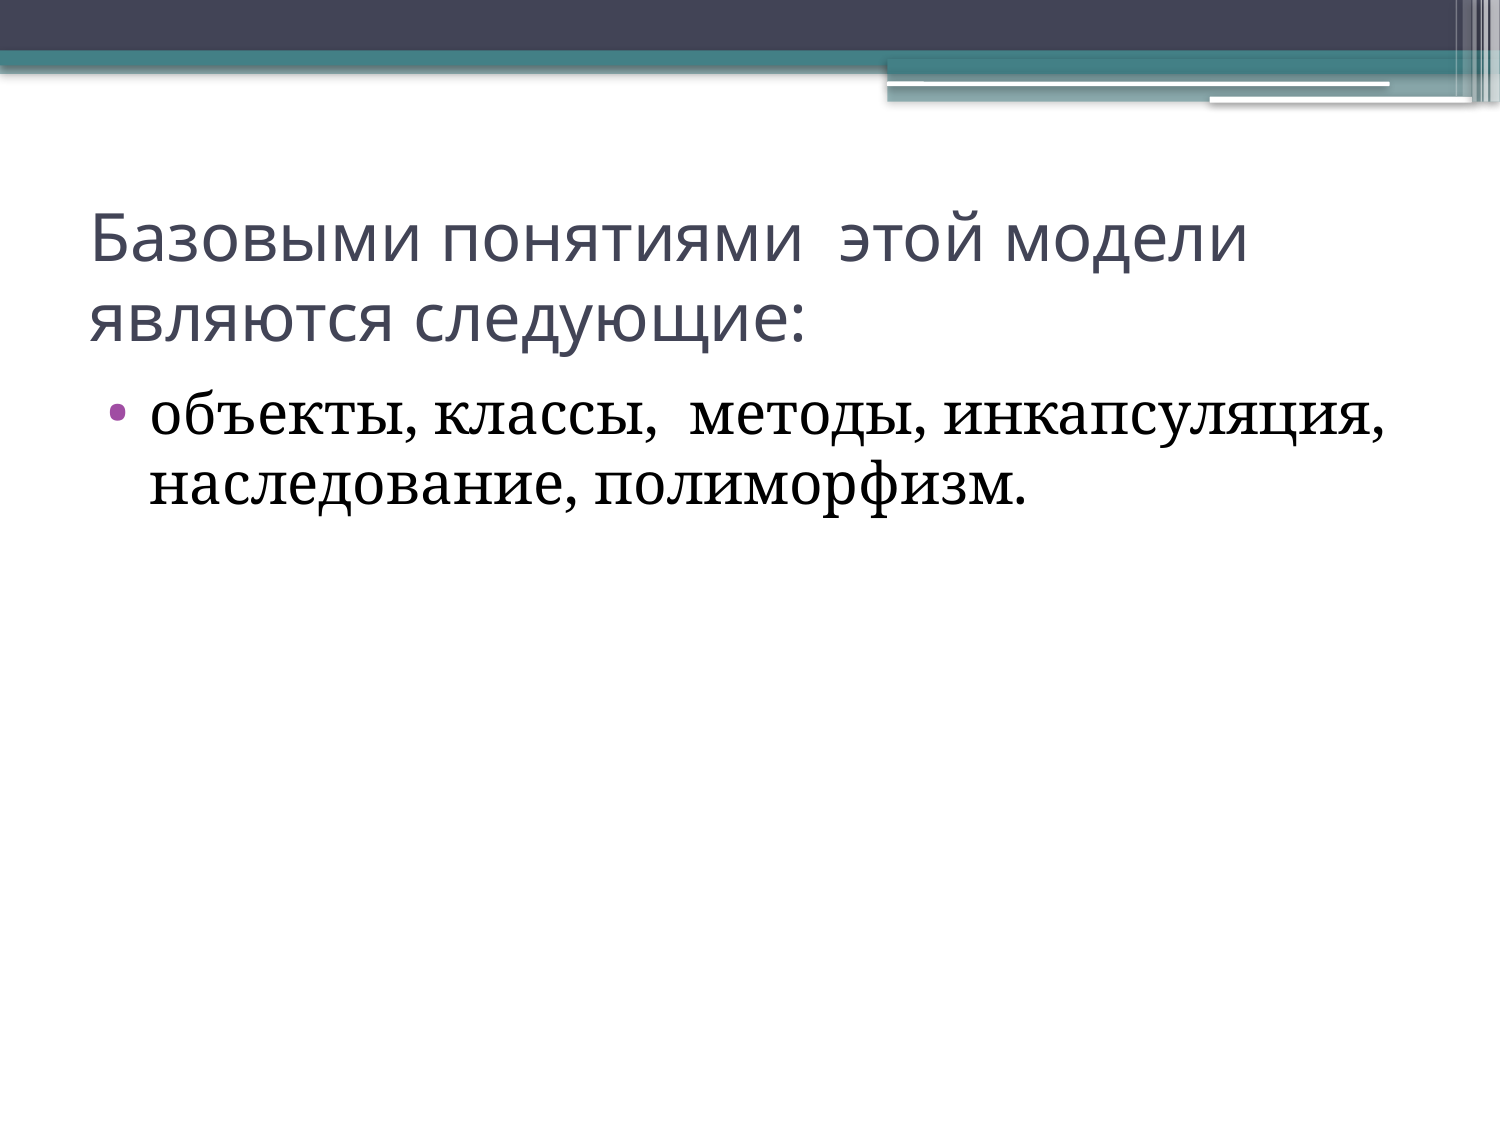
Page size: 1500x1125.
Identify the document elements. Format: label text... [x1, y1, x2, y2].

title Базовыми понятиями этой модели являются следующие: [75, 187, 1425, 363]
list объекты, классы, методы, инкапсуляция, наследование, полиморфизм. [75, 368, 1425, 1079]
